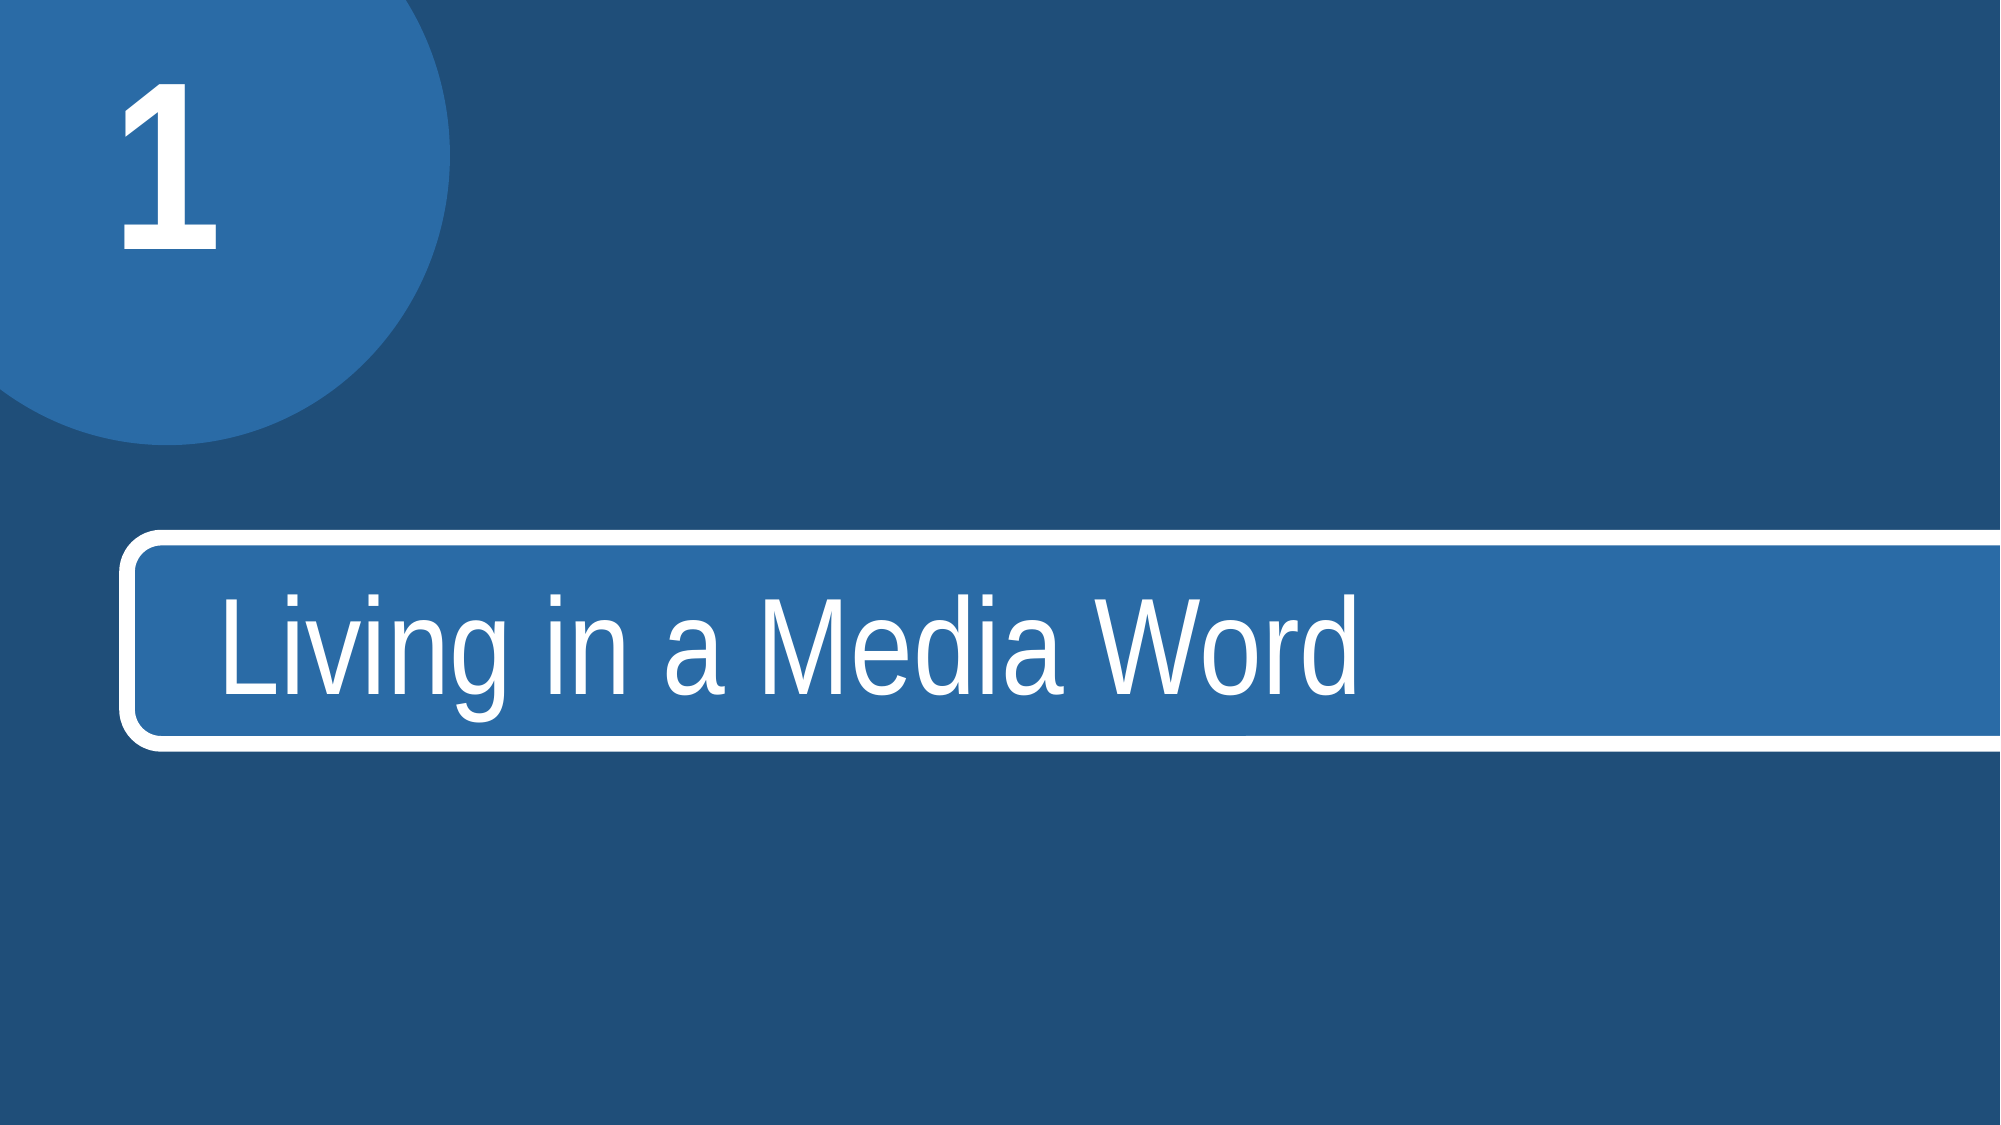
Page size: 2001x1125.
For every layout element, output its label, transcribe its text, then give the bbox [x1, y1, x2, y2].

text_box [125, 536, 2000, 745]
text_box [0, 0, 450, 446]
text_box Living in a Media Word [203, 549, 1391, 730]
